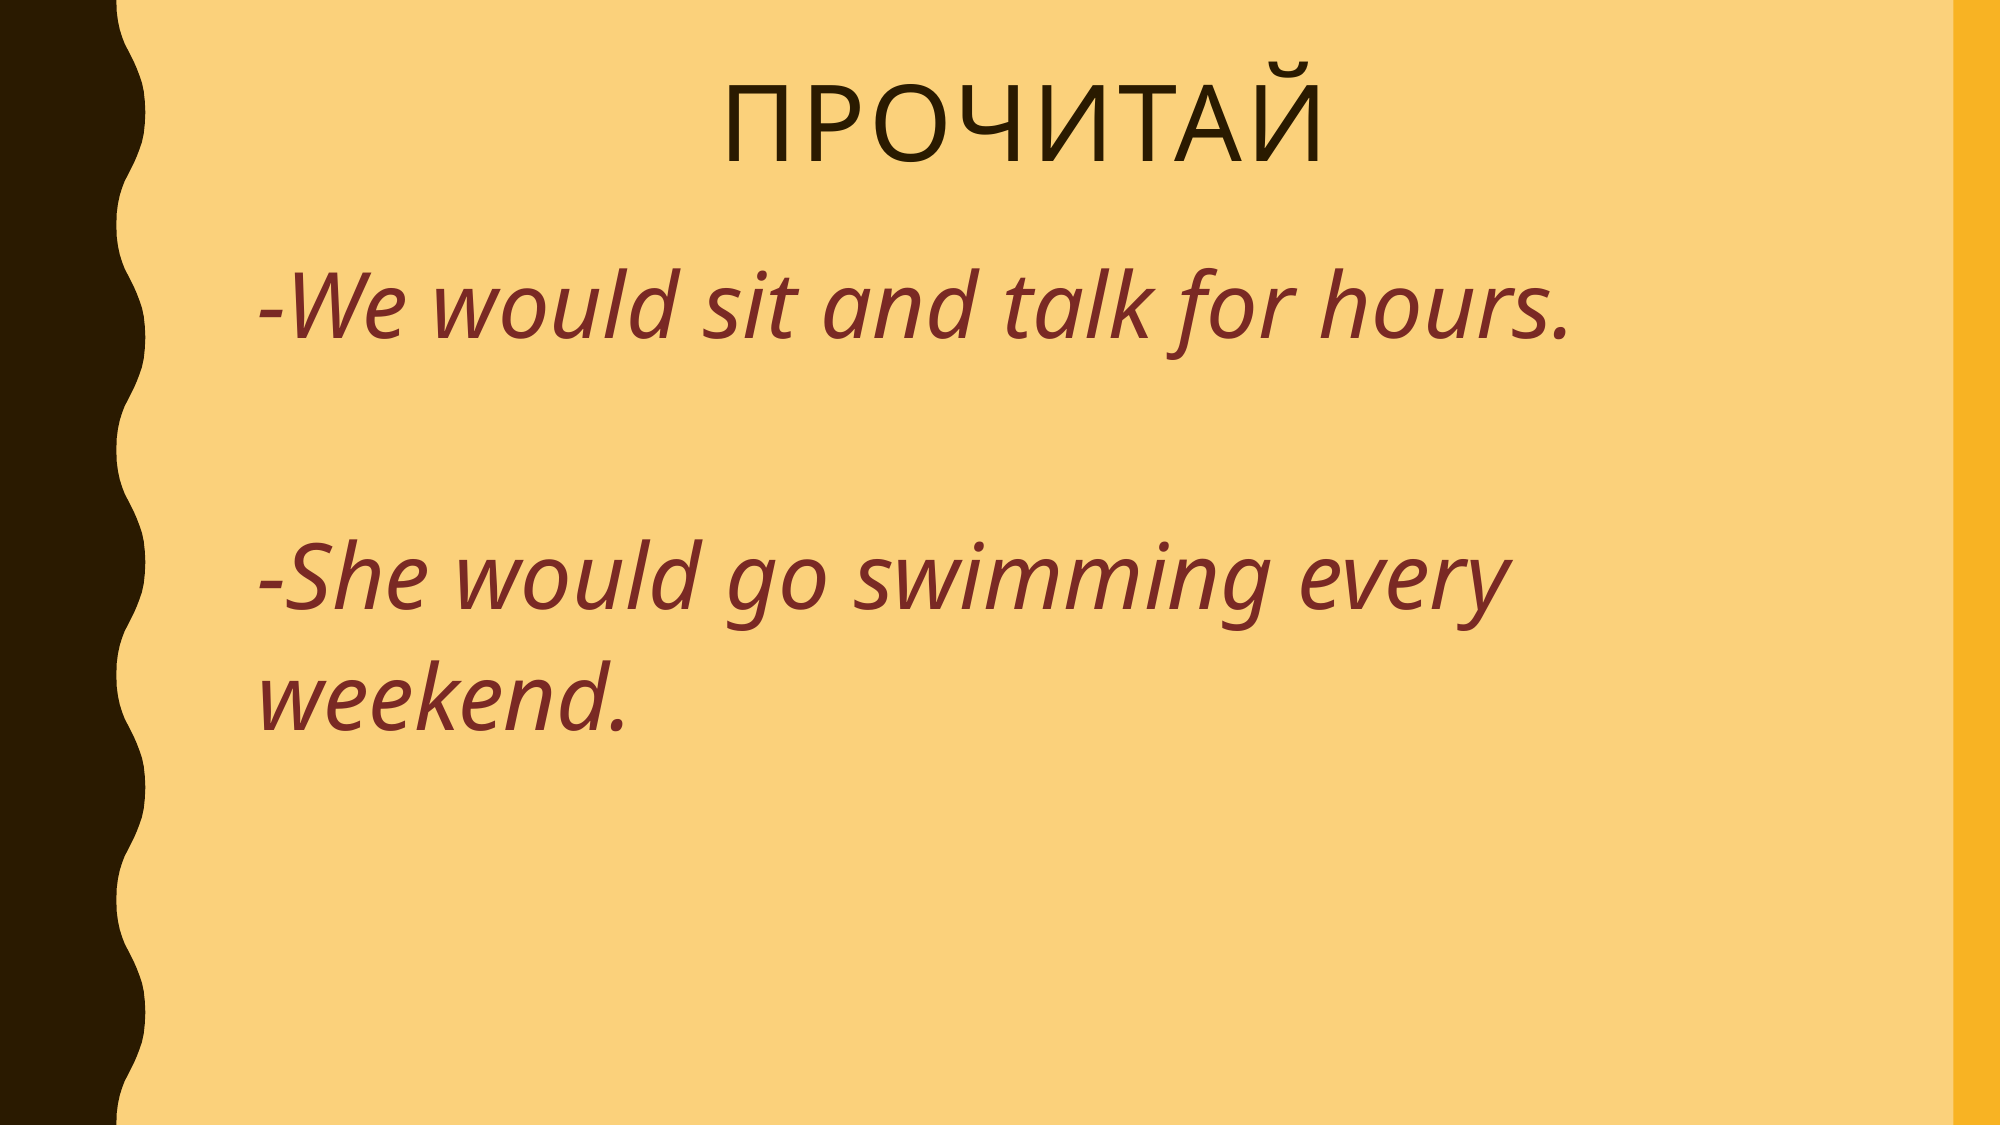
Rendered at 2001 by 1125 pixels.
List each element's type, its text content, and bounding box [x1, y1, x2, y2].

title Прочитай [205, 62, 1875, 308]
list -We would sit and talk for hours. -She would go swimming every weekend. [242, 228, 1912, 984]
